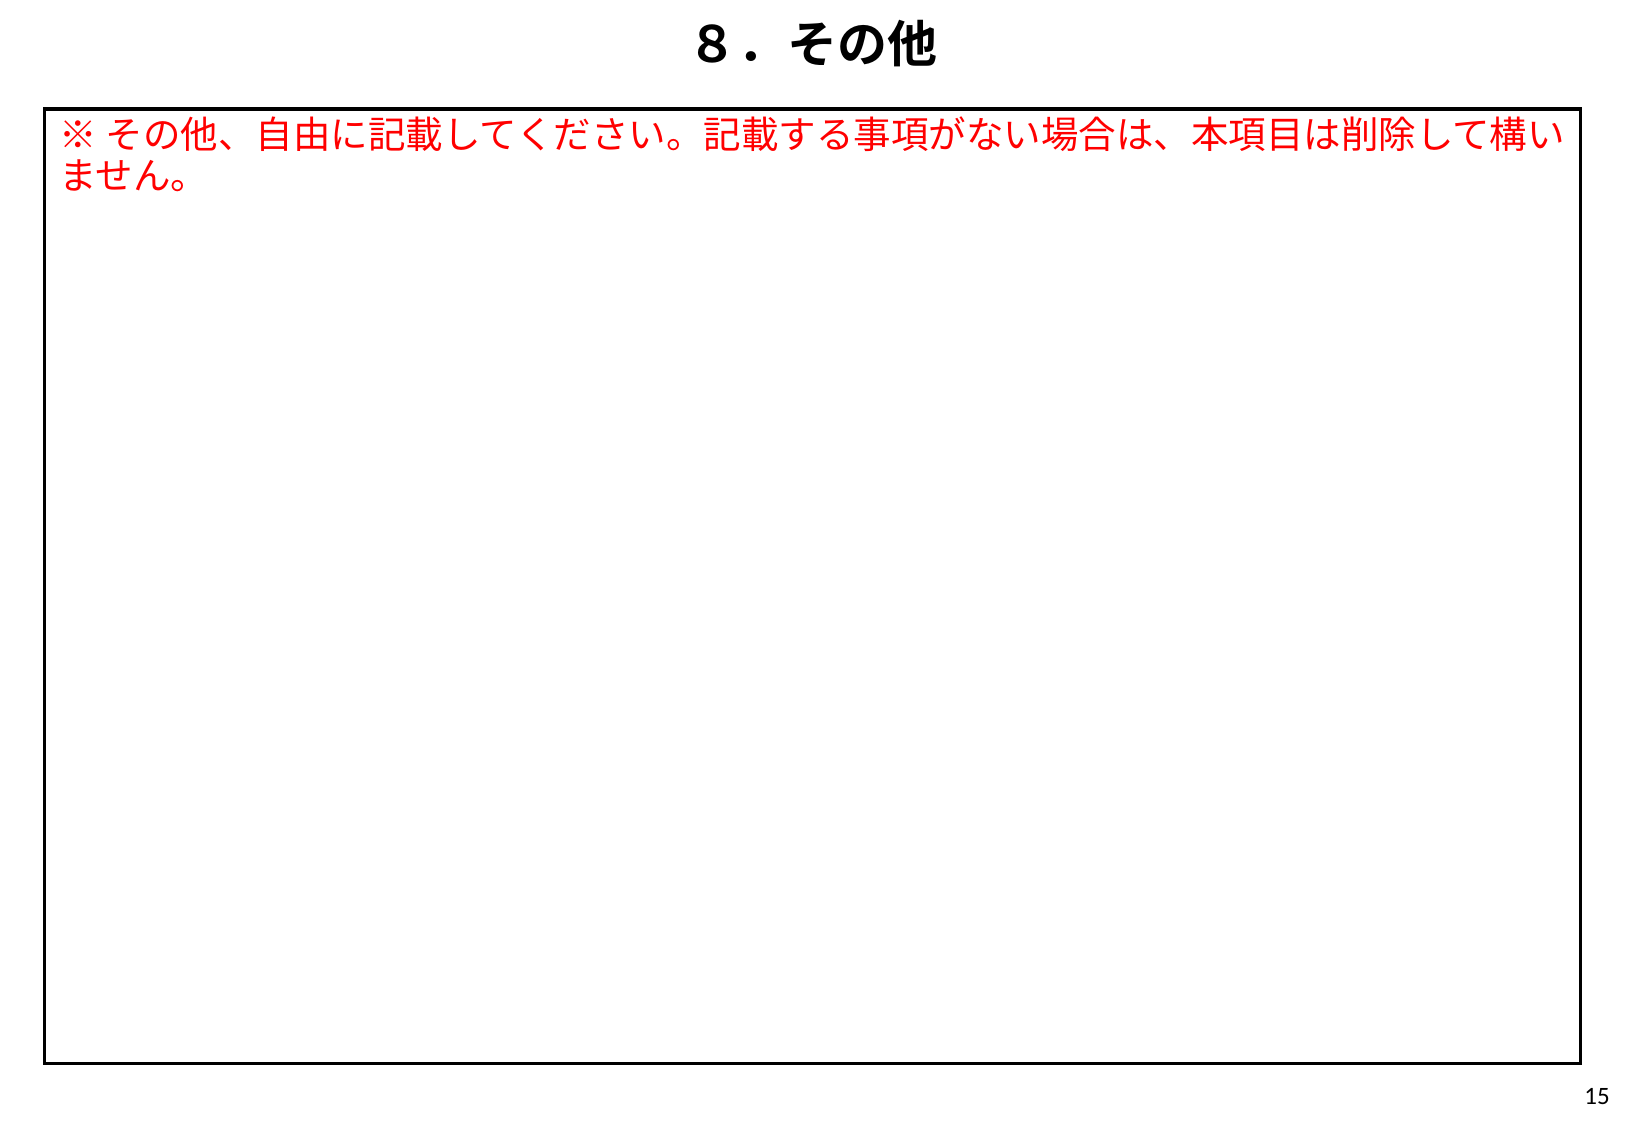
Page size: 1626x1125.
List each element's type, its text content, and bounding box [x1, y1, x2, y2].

title ８．その他 [0, 0, 1625, 93]
list ※その他、自由に記載してください。記載する事項がない場合は、本項目は削除して構いません。 [44, 109, 1581, 1064]
slide_number 14 [1259, 1065, 1625, 1125]
